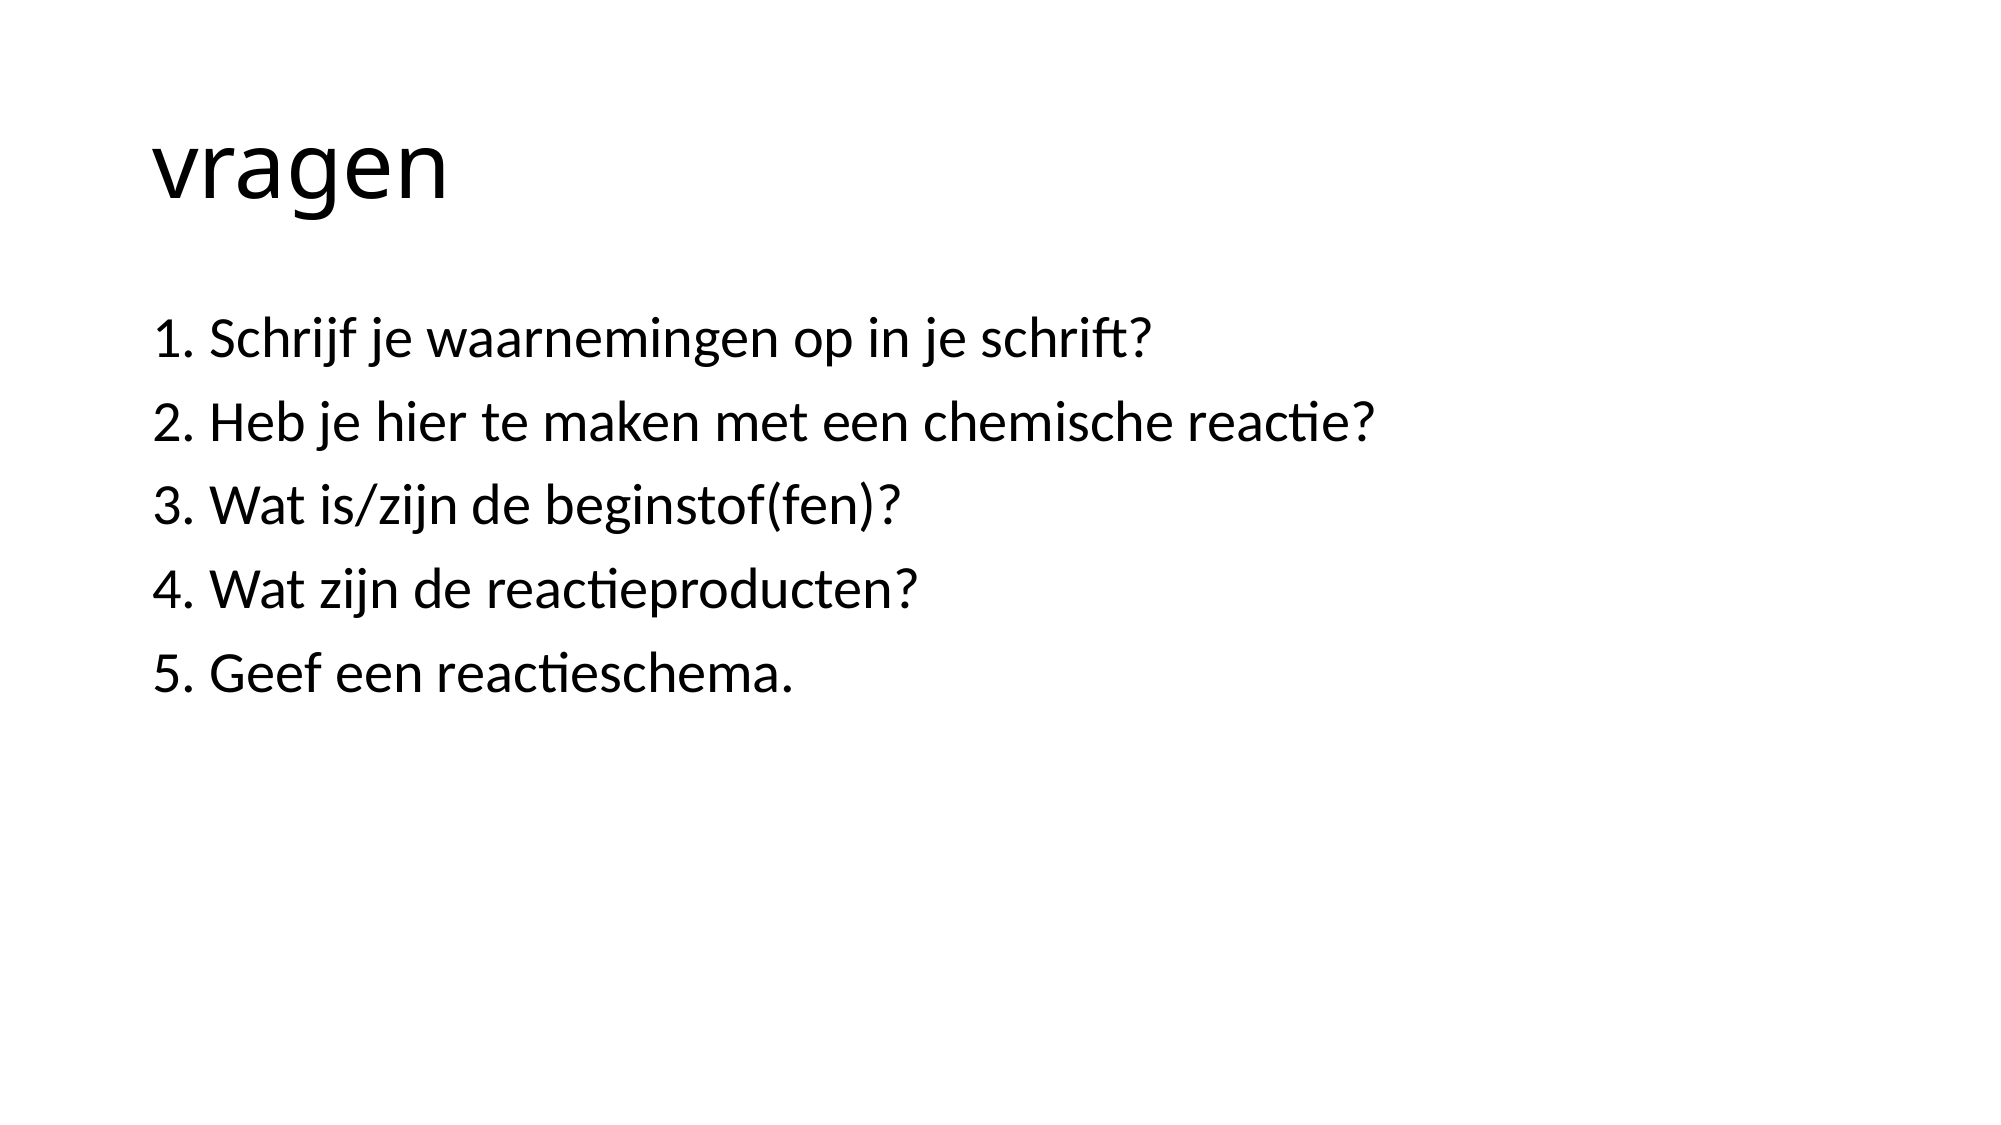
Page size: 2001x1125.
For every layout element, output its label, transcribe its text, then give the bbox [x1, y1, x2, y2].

list 1. Schrijf je waarnemingen op in je schrift? 2. Heb je hier te maken met een chemische reactie? 3. Wat is/zijn de beginstof(fen)? 4. Wat zijn de reactieproducten? 5. Geef een reactieschema. [137, 299, 1863, 1014]
title vragen [137, 59, 1863, 278]
